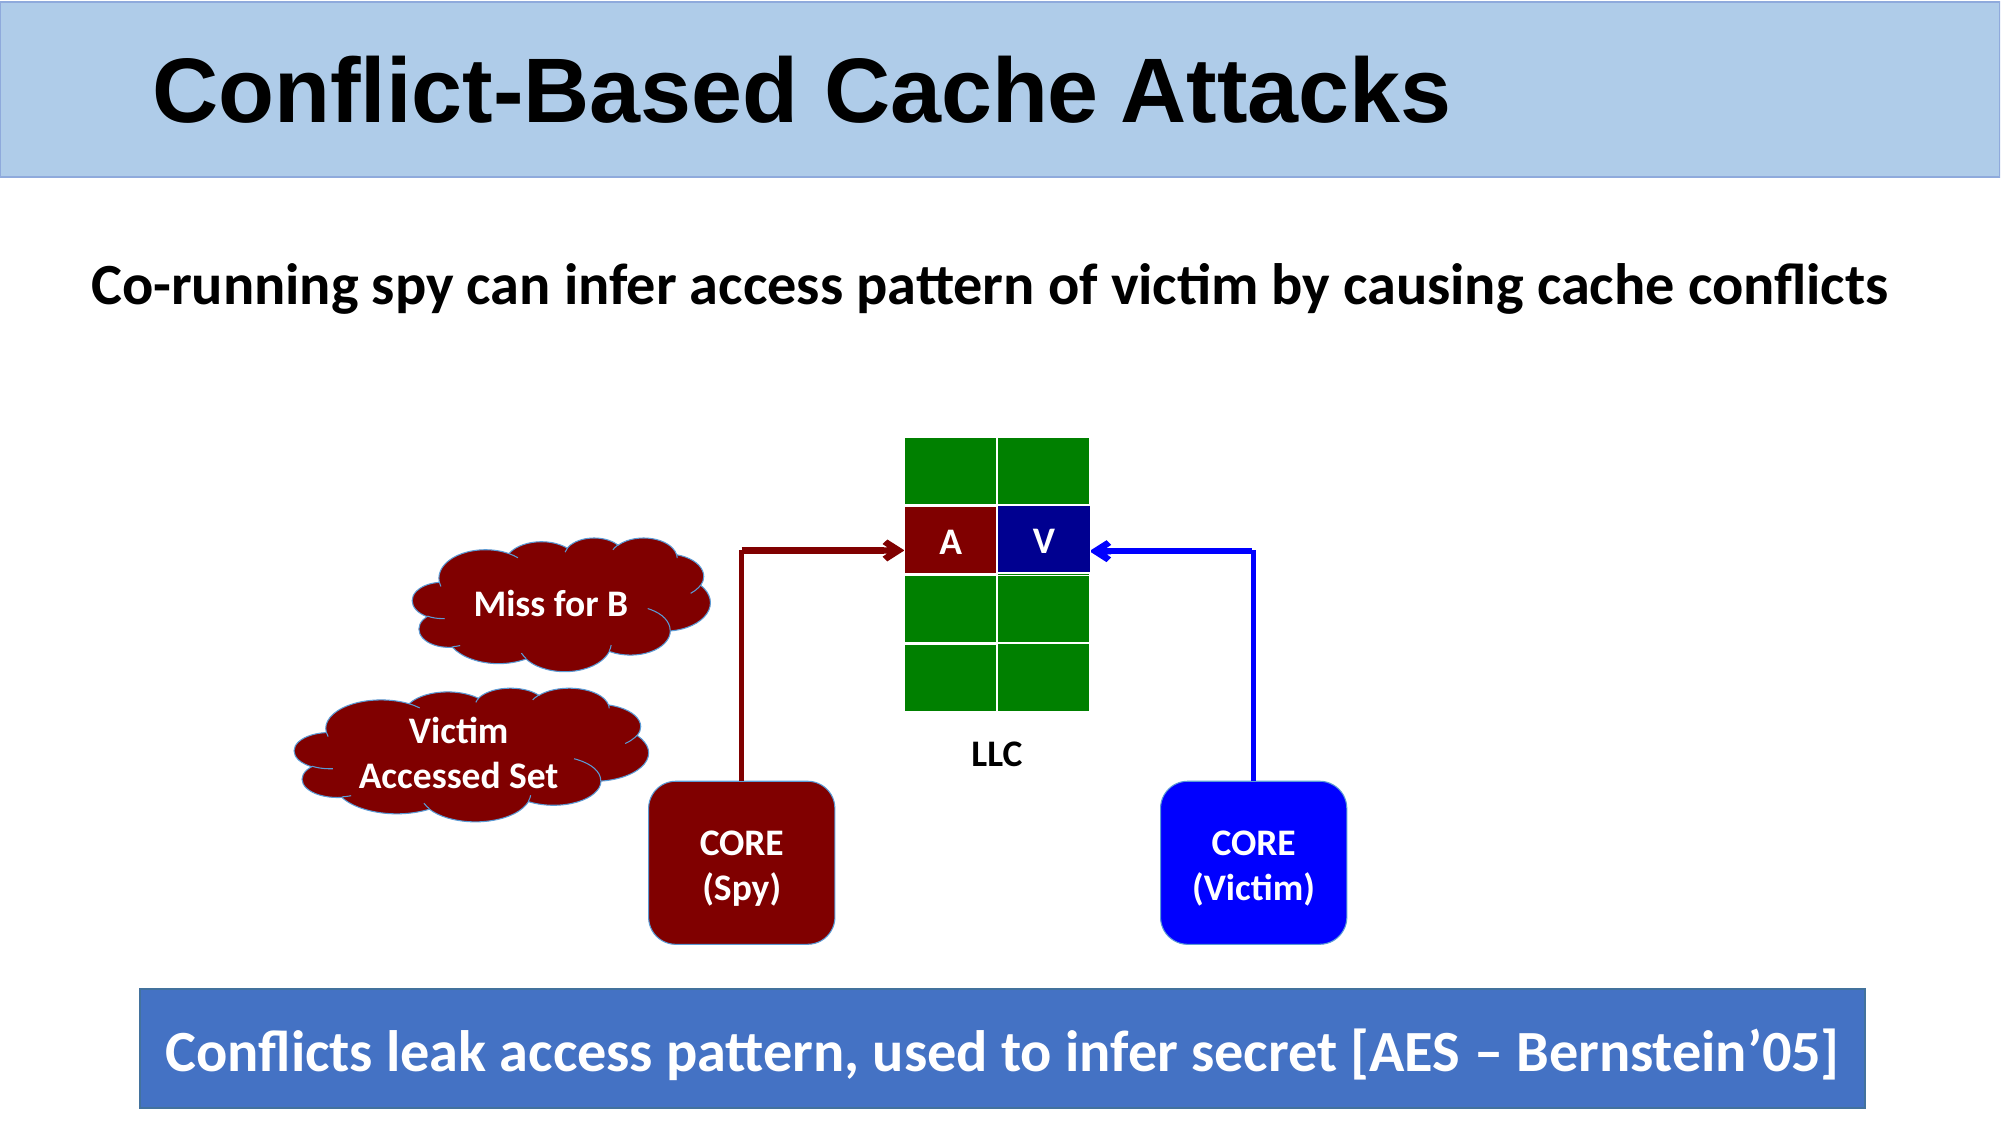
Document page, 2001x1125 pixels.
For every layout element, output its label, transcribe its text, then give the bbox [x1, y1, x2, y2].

title Conflict-Based Cache Attacks [137, 34, 1863, 151]
text_box [996, 576, 1090, 643]
text_box [996, 437, 1090, 505]
text_box Miss for B [411, 537, 711, 673]
text_box CORE (Spy) [648, 780, 836, 945]
text_box Victim Accessed Set [293, 687, 650, 823]
text_box [904, 575, 996, 643]
text_box V [997, 505, 1091, 573]
text_box CORE (Victim) [1160, 780, 1348, 945]
text_box Co-running spy can infer access pattern of victim by causing cache conflicts [76, 238, 1905, 324]
text_box Conflicts leak access pattern, used to infer secret [AES – Bernstein’05] [139, 988, 1866, 1109]
text_box [996, 643, 1090, 712]
text_box A [904, 506, 997, 574]
text_box [904, 644, 996, 712]
text_box LLC [956, 721, 1038, 782]
text_box [904, 437, 996, 505]
